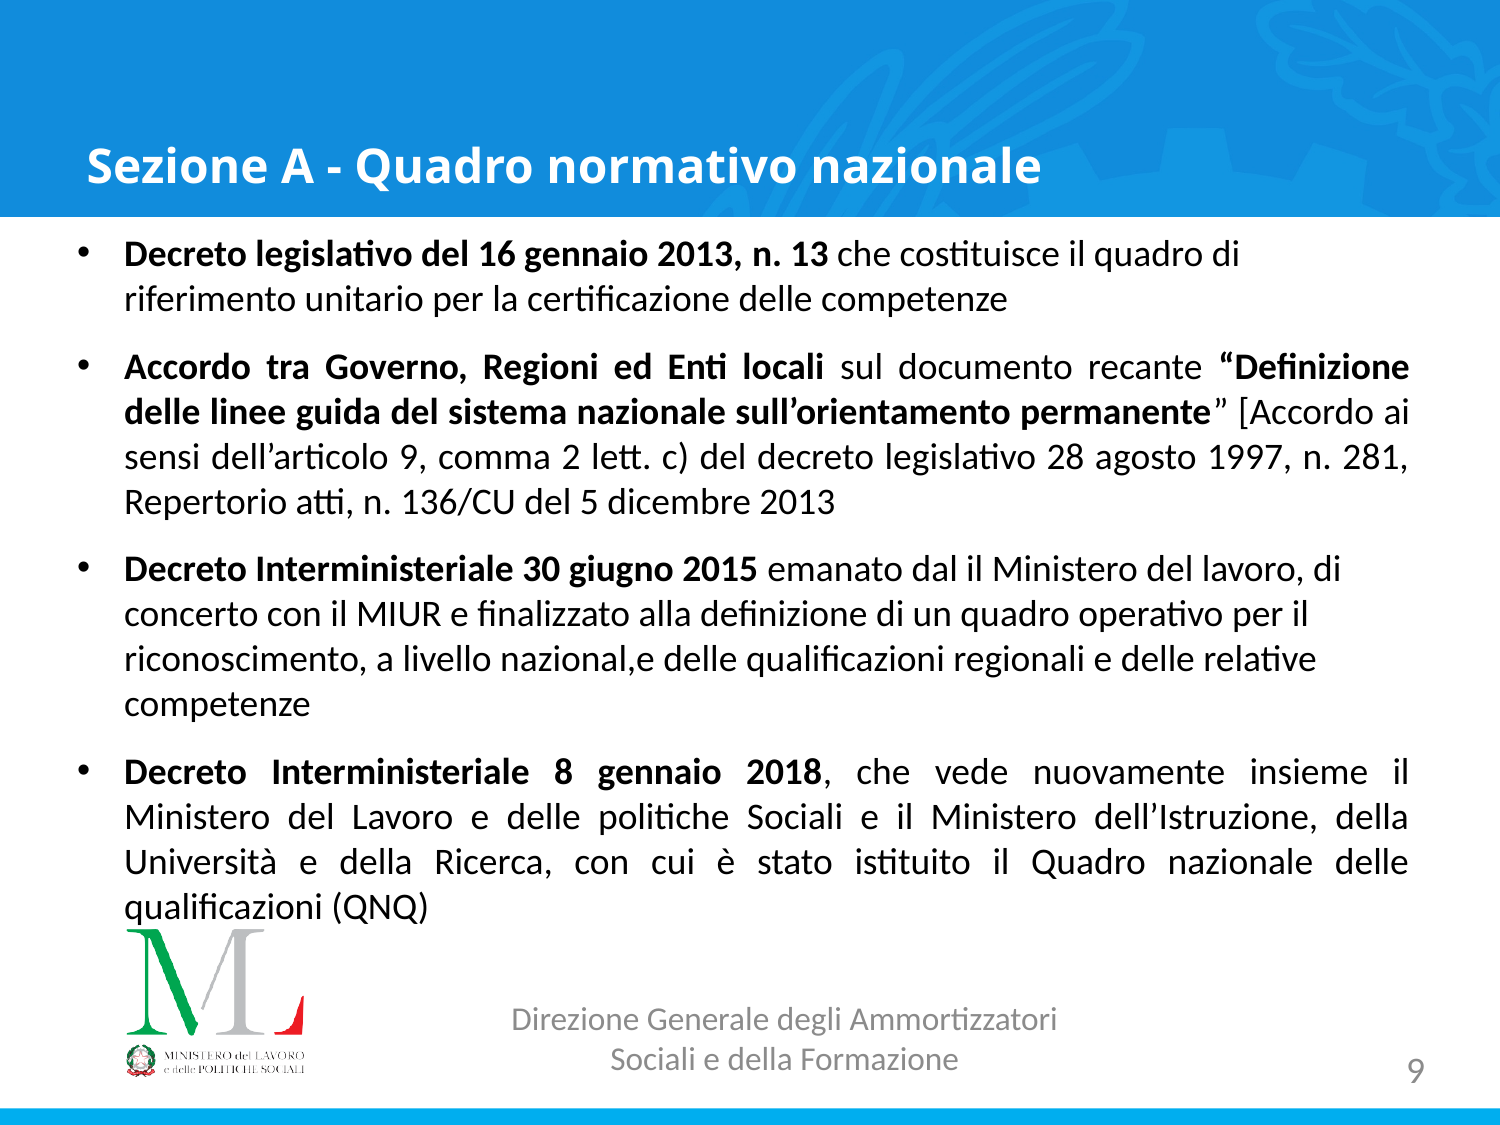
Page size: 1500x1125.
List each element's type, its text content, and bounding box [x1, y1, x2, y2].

title Sezione A - Quadro normativo nazionale [86, 135, 1414, 194]
slide_number 9 [1080, 1046, 1425, 1103]
picture [0, 0, 1500, 217]
picture [126, 934, 304, 1077]
footer Direzione Generale degli Ammortizzatori Sociali e della Formazione [500, 997, 1070, 1078]
text_box Decreto legislativo del 16 gennaio 2013, n. 13 che costituisce il quadro di riferimento unitario per la certificazione delle competenze Accordo tra Governo, Regioni ed Enti locali sul documento recante “Definizione delle linee guida del sistema nazionale sull’orientamento permanente” [Accordo ai sensi dell’articolo 9, comma 2 lett. c) del decreto legislativo 28 agosto 1997, n. 281, Repertorio atti, n. 136/CU del 5 dicembre 2013 Decreto Interministeriale 30 giugno 2015 emanato dal il Ministero del lavoro, di concerto con il MIUR e finalizzato alla definizione di un quadro operativo per il riconoscimento, a livello nazional,e delle qualificazioni regionali e delle relative competenze Decreto Interministeriale 8 gennaio 2018, che vede nuovamente insieme il Ministero del Lavoro e delle politiche Sociali e il Ministero dell’Istruzione, della Università e della Ricerca, con cui è stato istituito il Quadro nazionale delle qualificazioni (QNQ) [62, 221, 1425, 934]
